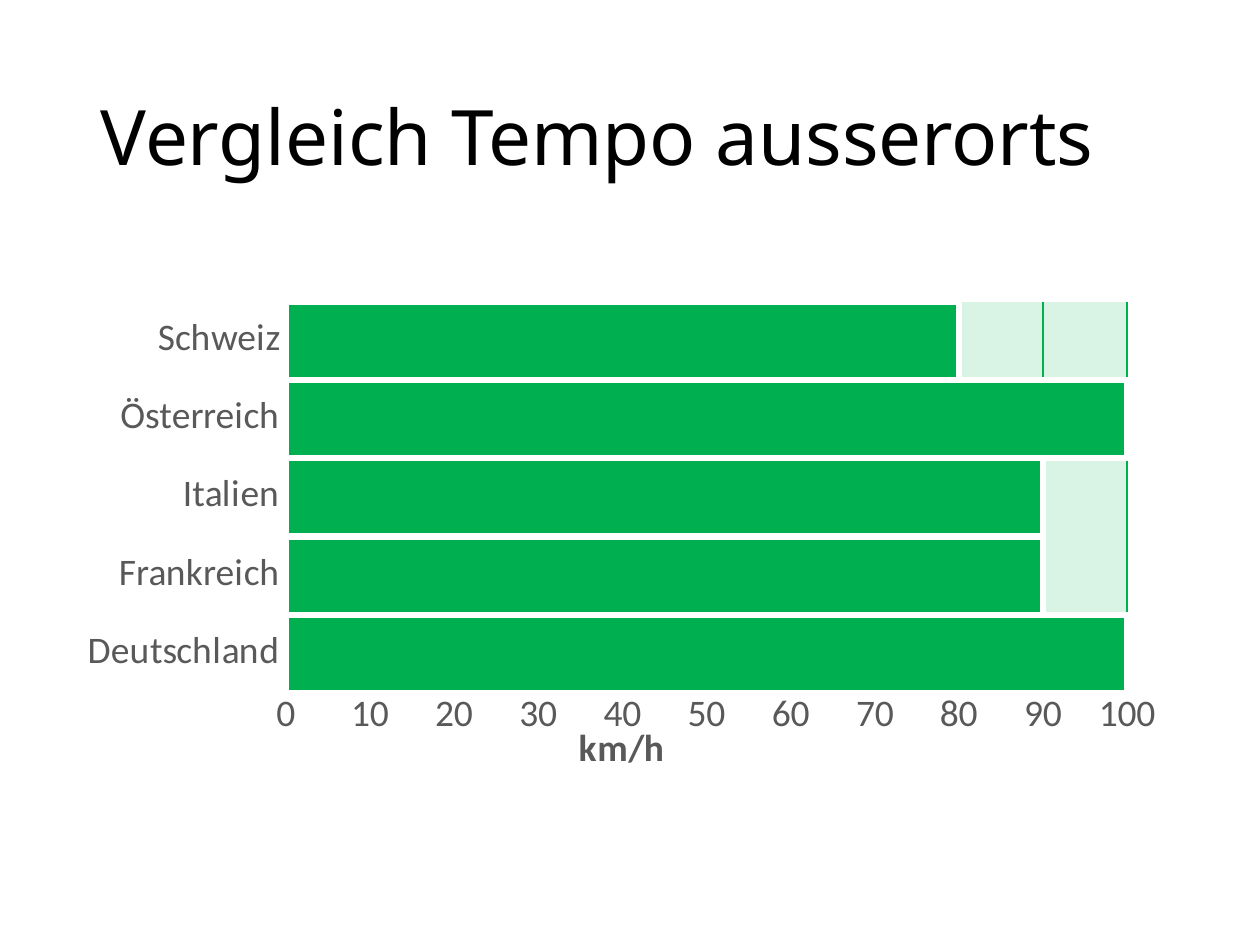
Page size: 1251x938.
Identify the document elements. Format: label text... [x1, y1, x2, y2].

chart [85, 286, 1180, 782]
title Vergleich Tempo ausserorts [85, 49, 1164, 232]
